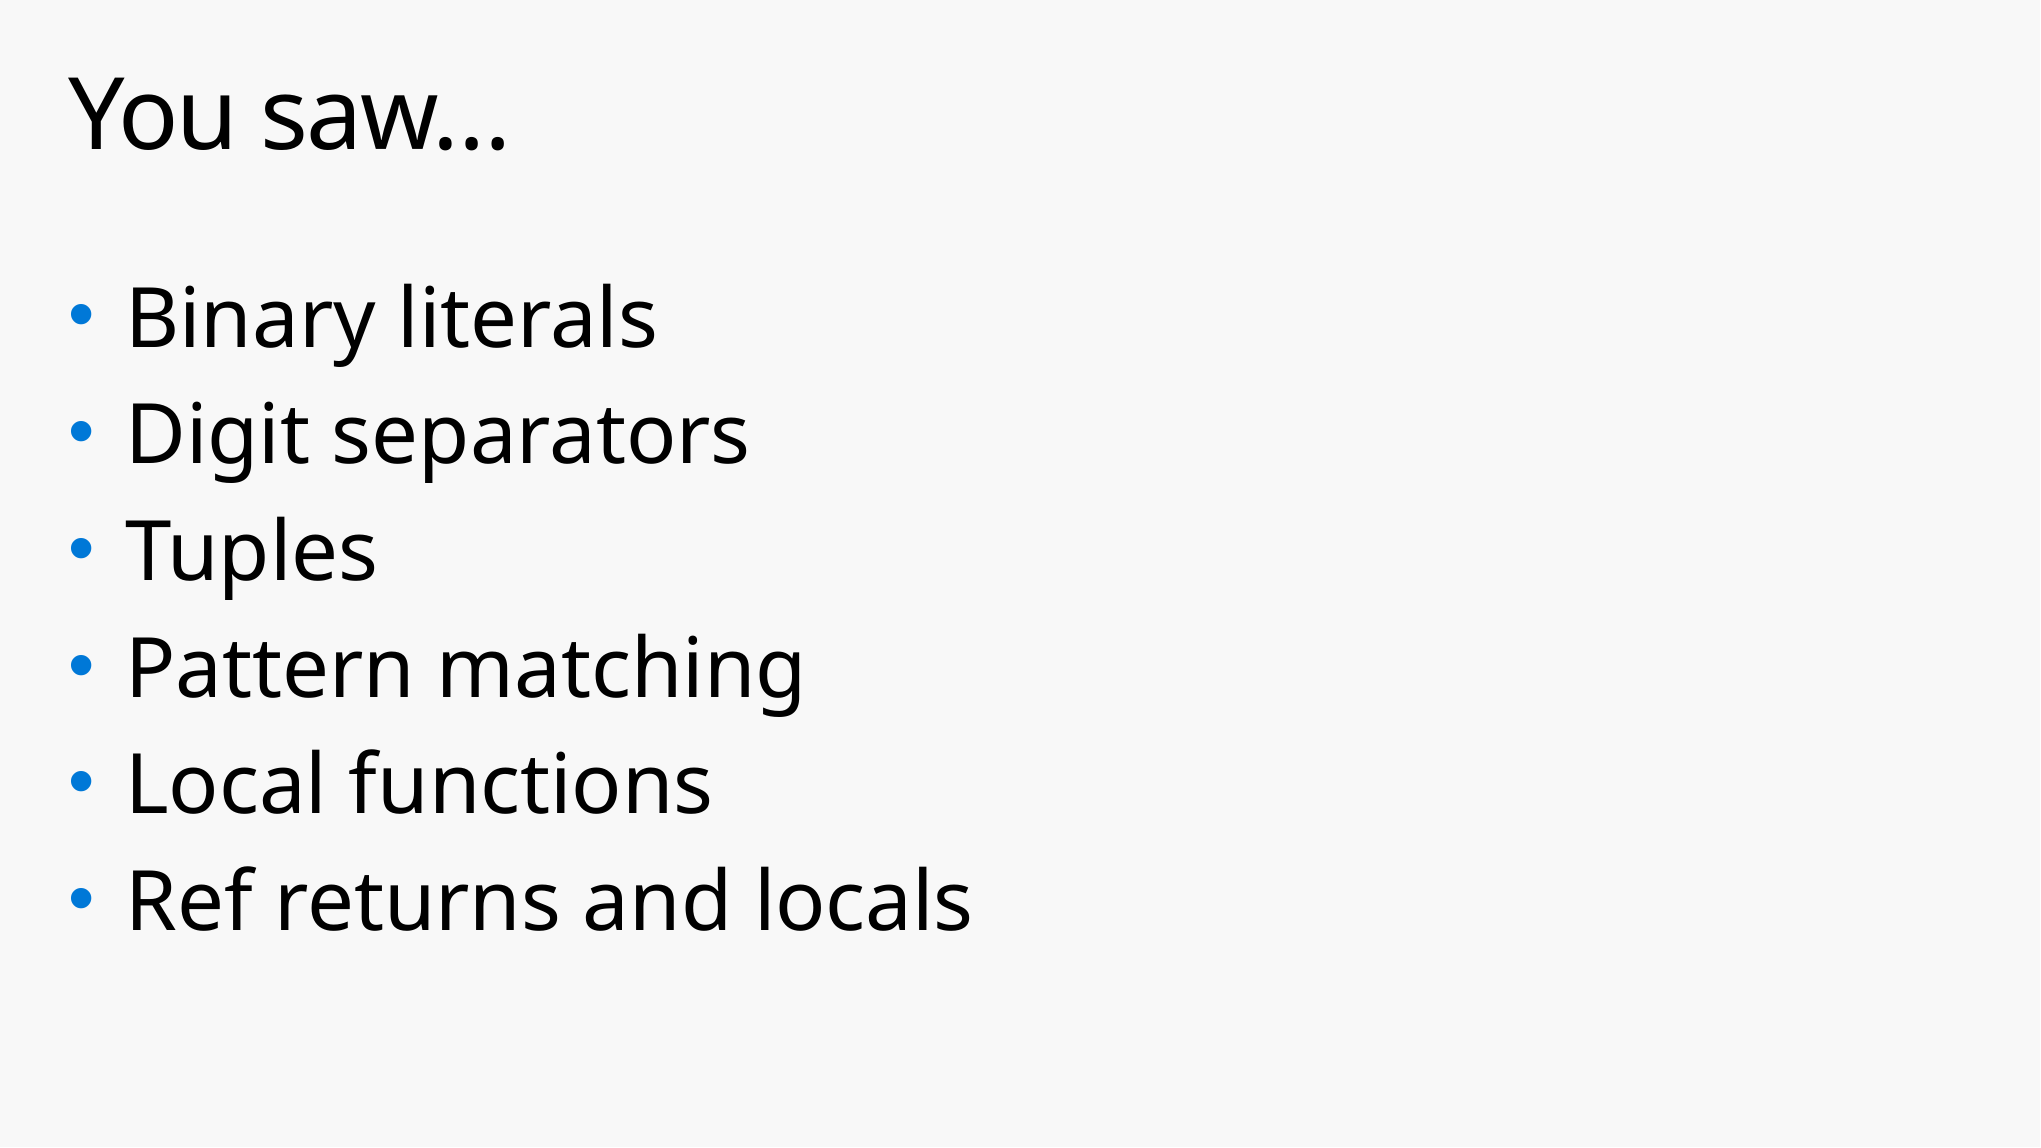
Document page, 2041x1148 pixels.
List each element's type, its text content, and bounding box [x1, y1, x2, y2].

title You saw… [45, 48, 1996, 199]
list Binary literals Digit separators Tuples Pattern matching Local functions Ref returns and locals [45, 249, 1996, 987]
